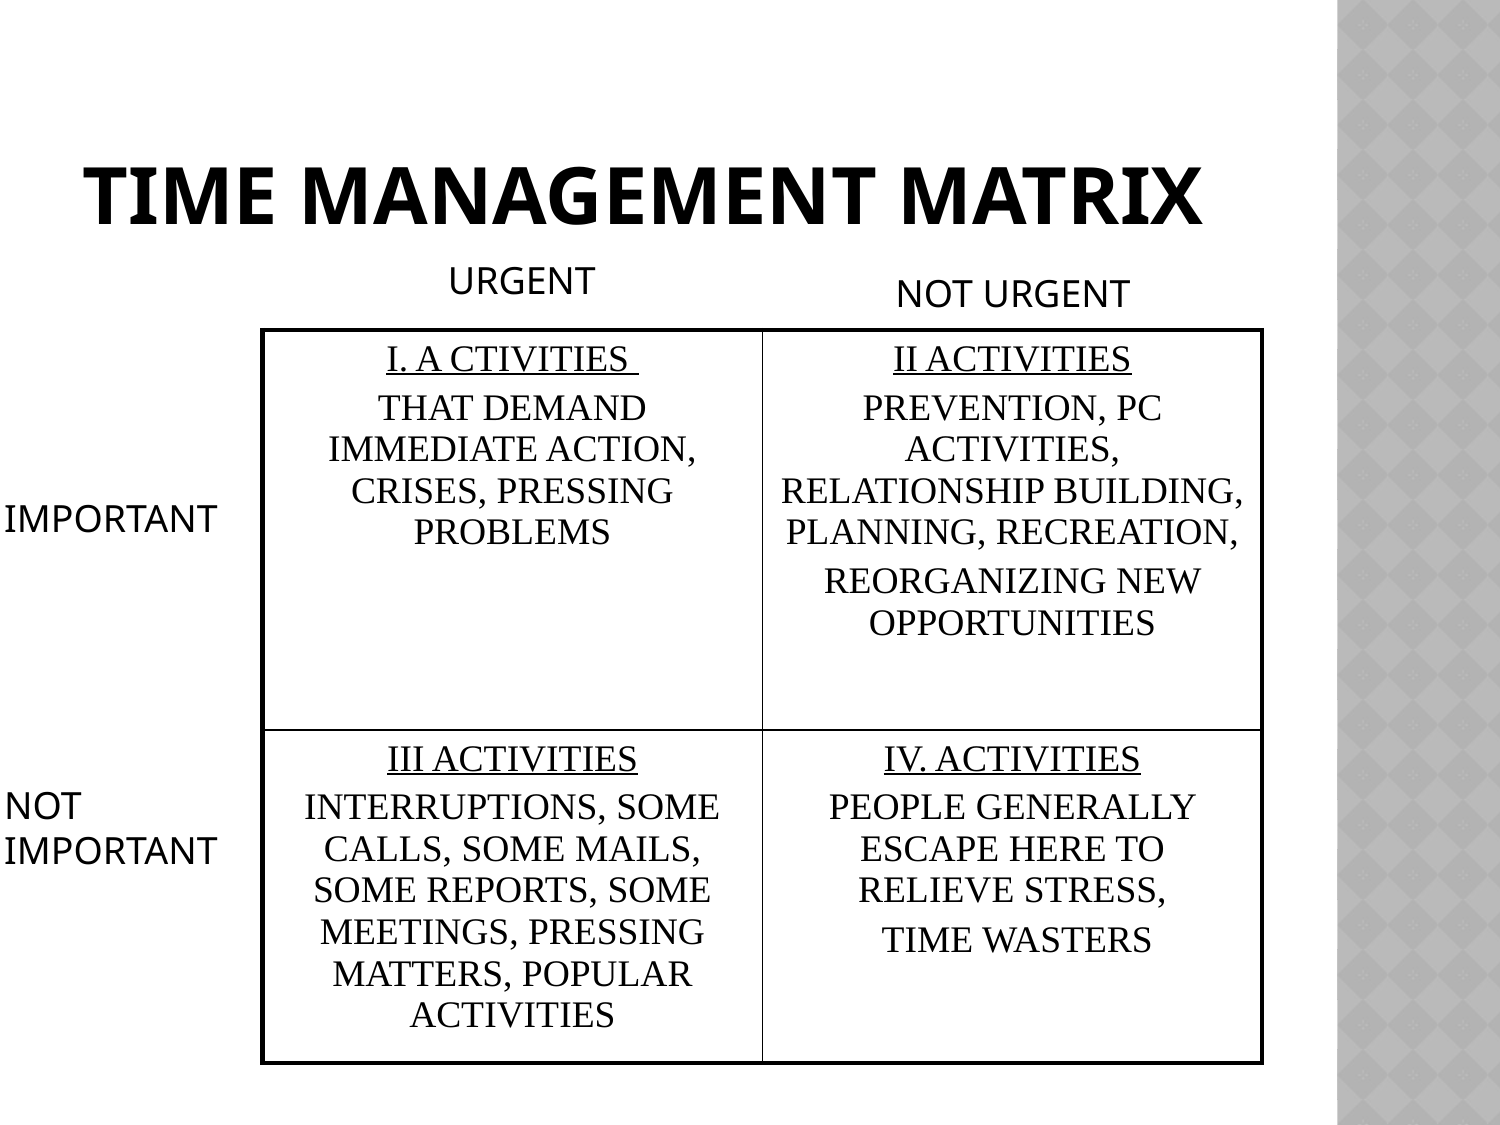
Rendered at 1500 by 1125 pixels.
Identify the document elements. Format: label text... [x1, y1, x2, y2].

table_cell IV. ACTIVITIES PEOPLE GENERALLY ESCAPE HERE TO RELIEVE STRESS, TIME WASTERS [763, 731, 1260, 1061]
text_box IMPORTANT [0, 487, 233, 548]
text_box NOT IMPORTANT [0, 774, 233, 880]
table_header I. A CTIVITIES THAT DEMAND IMMEDIATE ACTION, CRISES, PRESSING PROBLEMS [265, 332, 762, 729]
table_cell III ACTIVITIES INTERRUPTIONS, SOME CALLS, SOME MAILS, SOME REPORTS, SOME MEETINGS, PRESSING MATTERS, POPULAR ACTIVITIES [265, 731, 762, 1061]
table_header II ACTIVITIES PREVENTION, PC ACTIVITIES, RELATIONSHIP BUILDING, PLANNING, RECREATION, REORGANIZING NEW OPPORTUNITIES [763, 332, 1260, 729]
text_box URGENT [433, 249, 611, 310]
text_box NOT URGENT [880, 262, 1146, 323]
title TIME MANAGEMENT MATRIX [75, 52, 1263, 240]
